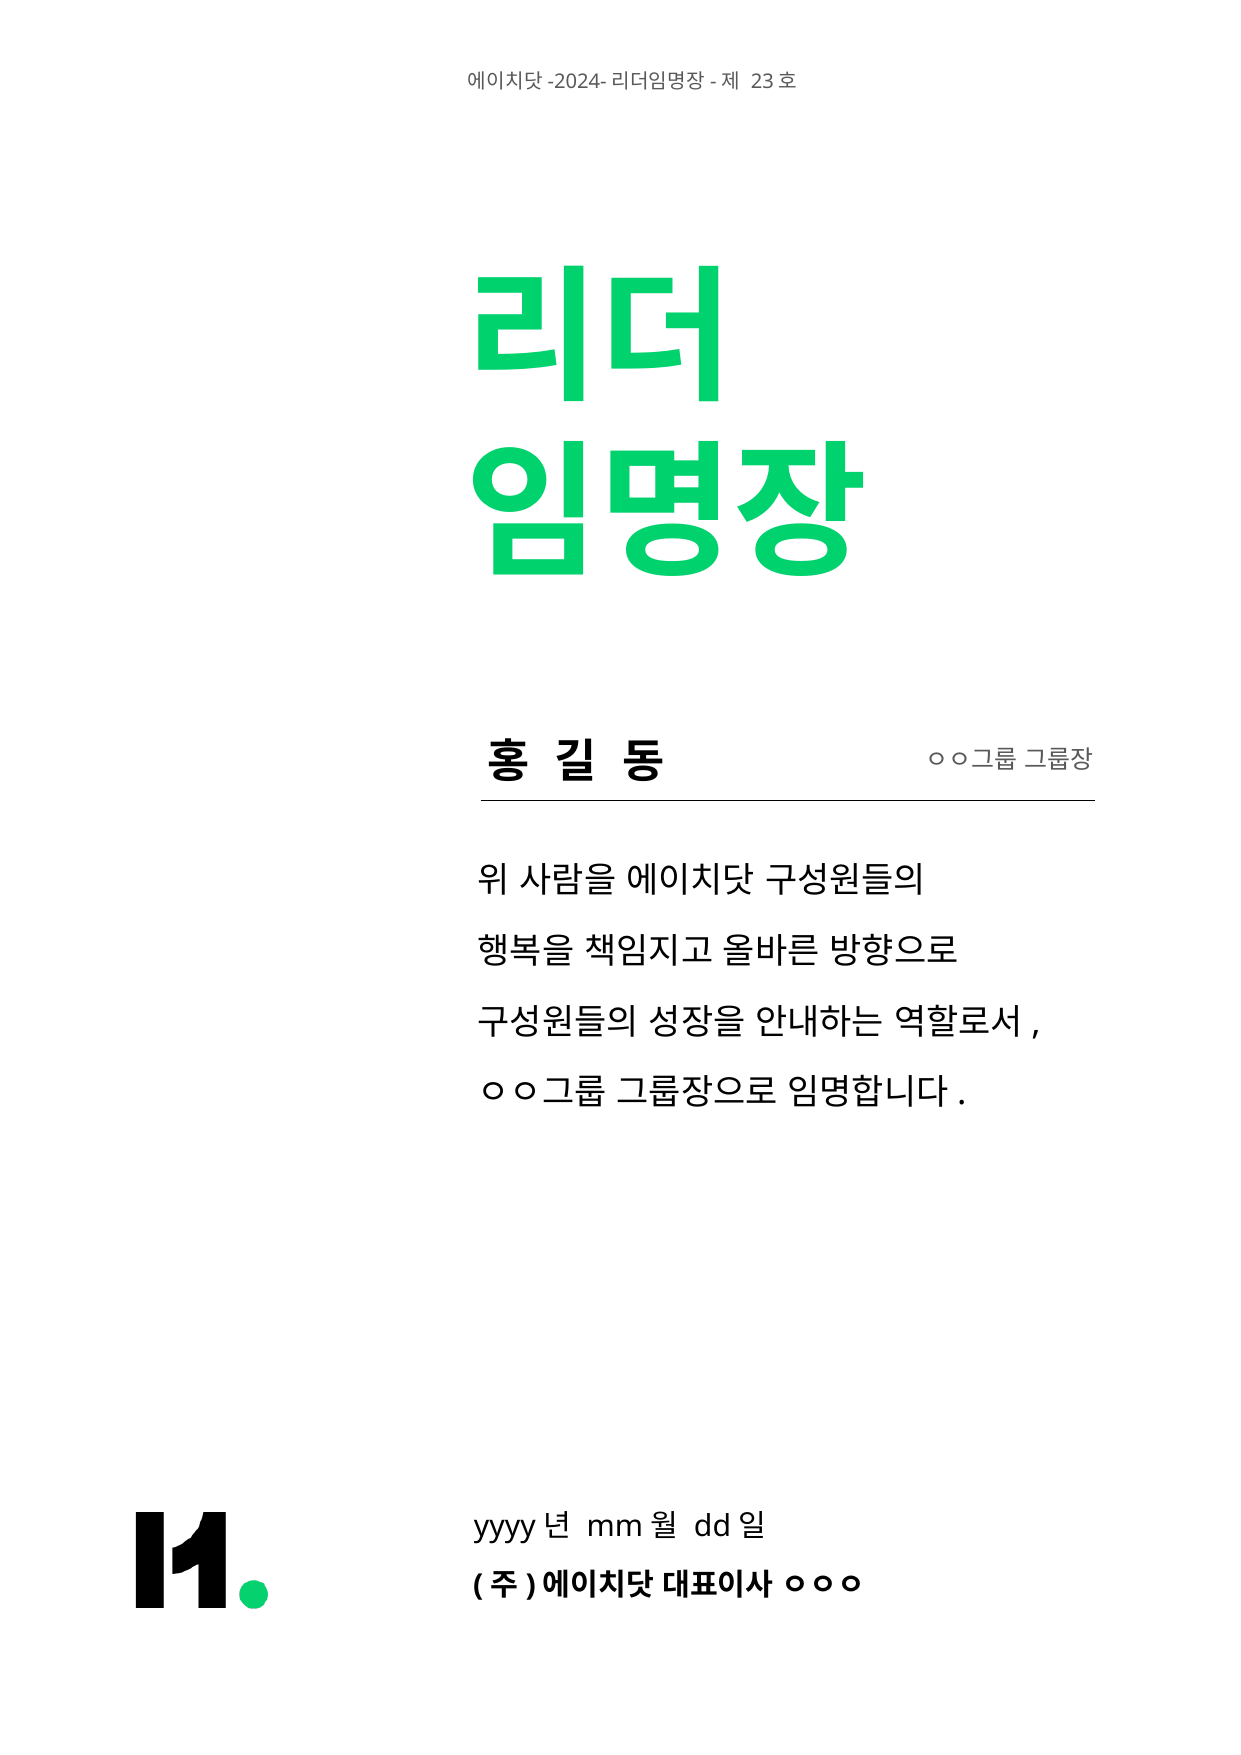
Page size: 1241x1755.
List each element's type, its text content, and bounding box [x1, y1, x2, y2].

text_box 리더 임명장 [450, 235, 882, 601]
text_box 위 사람을 에이치닷 구성원들의 행복을 책임지고 올바른 방향으로 구성원들의 성장을 안내하는 역할로서, ㅇㅇ그룹 그룹장으로 임명합니다. [462, 821, 1065, 1120]
text_box (주)에이치닷 대표이사 ㅇㅇㅇ [458, 1557, 880, 1609]
text_box ㅇㅇ그룹 그룹장 [911, 735, 1109, 781]
text_box 홍 길 동 [472, 712, 679, 794]
picture [135, 1512, 278, 1609]
text_box 에이치닷-2024-리더임명장-제 23호 [453, 61, 813, 101]
text_box yyyy년 mm월 dd일 [459, 1498, 781, 1550]
